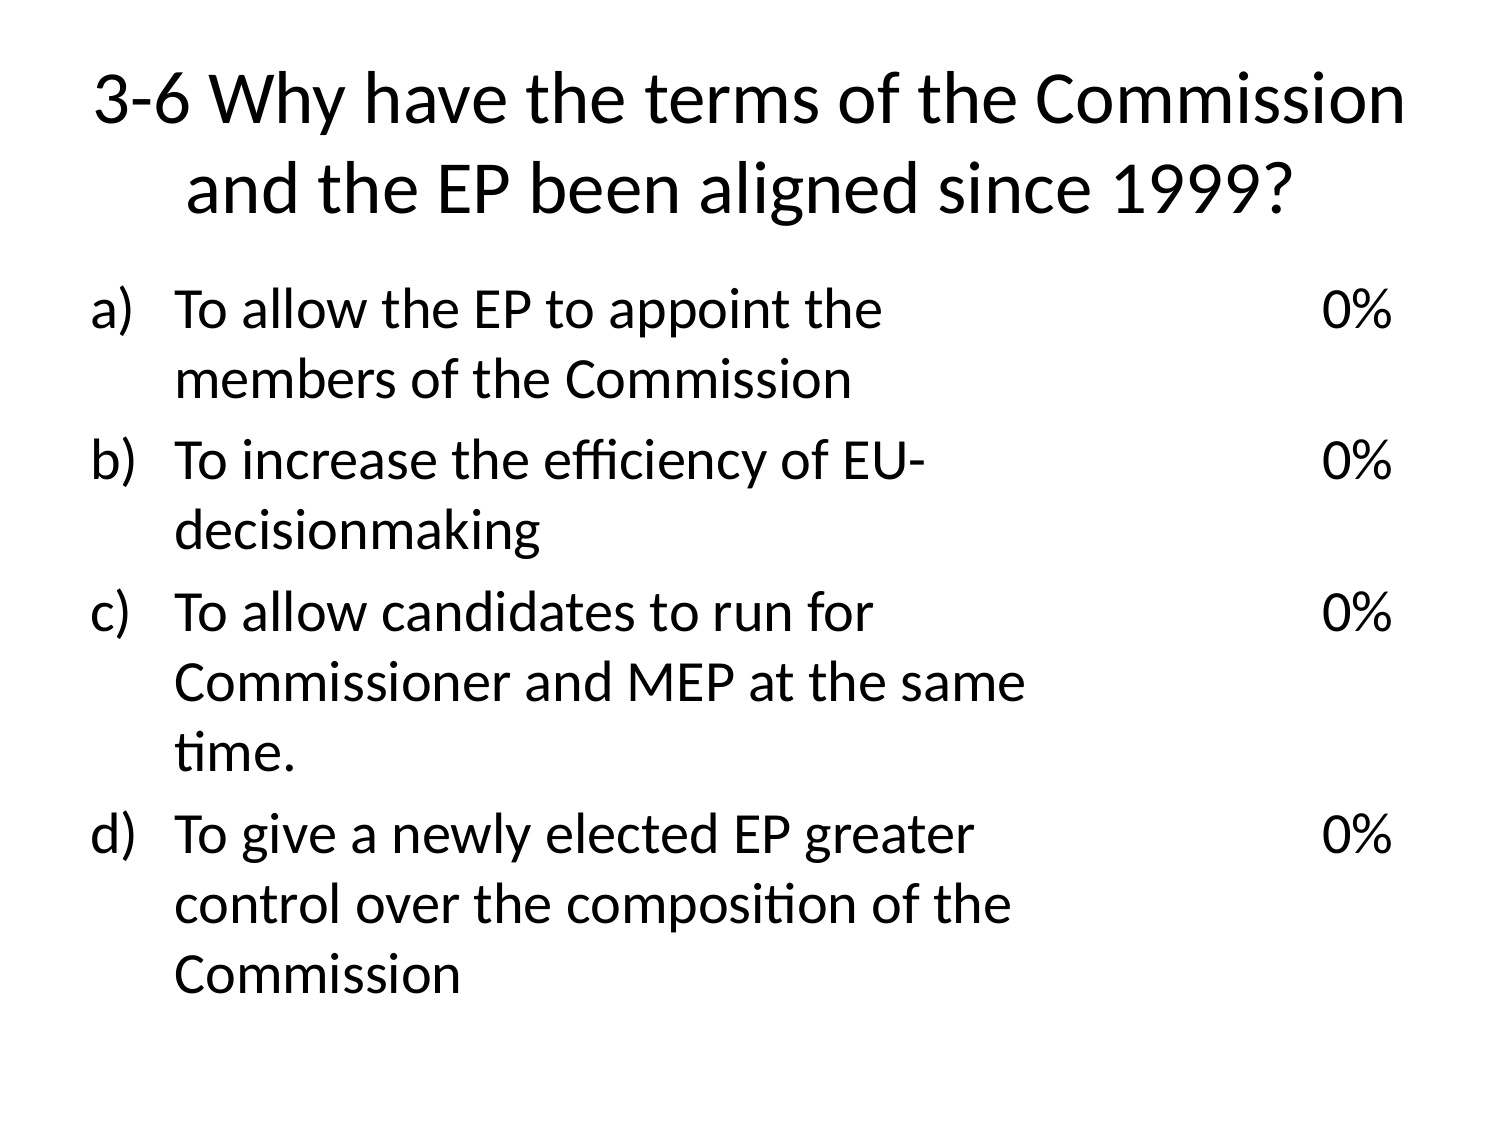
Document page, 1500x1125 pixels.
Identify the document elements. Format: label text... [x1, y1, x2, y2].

list 0% 0% 0% 0% [1124, 262, 1409, 1006]
list To allow the EP to appoint the members of the Commission To increase the efficiency of EU-decisionmaking To allow candidates to run for Commissioner and MEP at the same time. To give a newly elected EP greater control over the composition of the Commission [74, 262, 1117, 1028]
title 3-6 Why have the terms of the Commission and the EP been aligned since 1999? [74, 37, 1426, 241]
